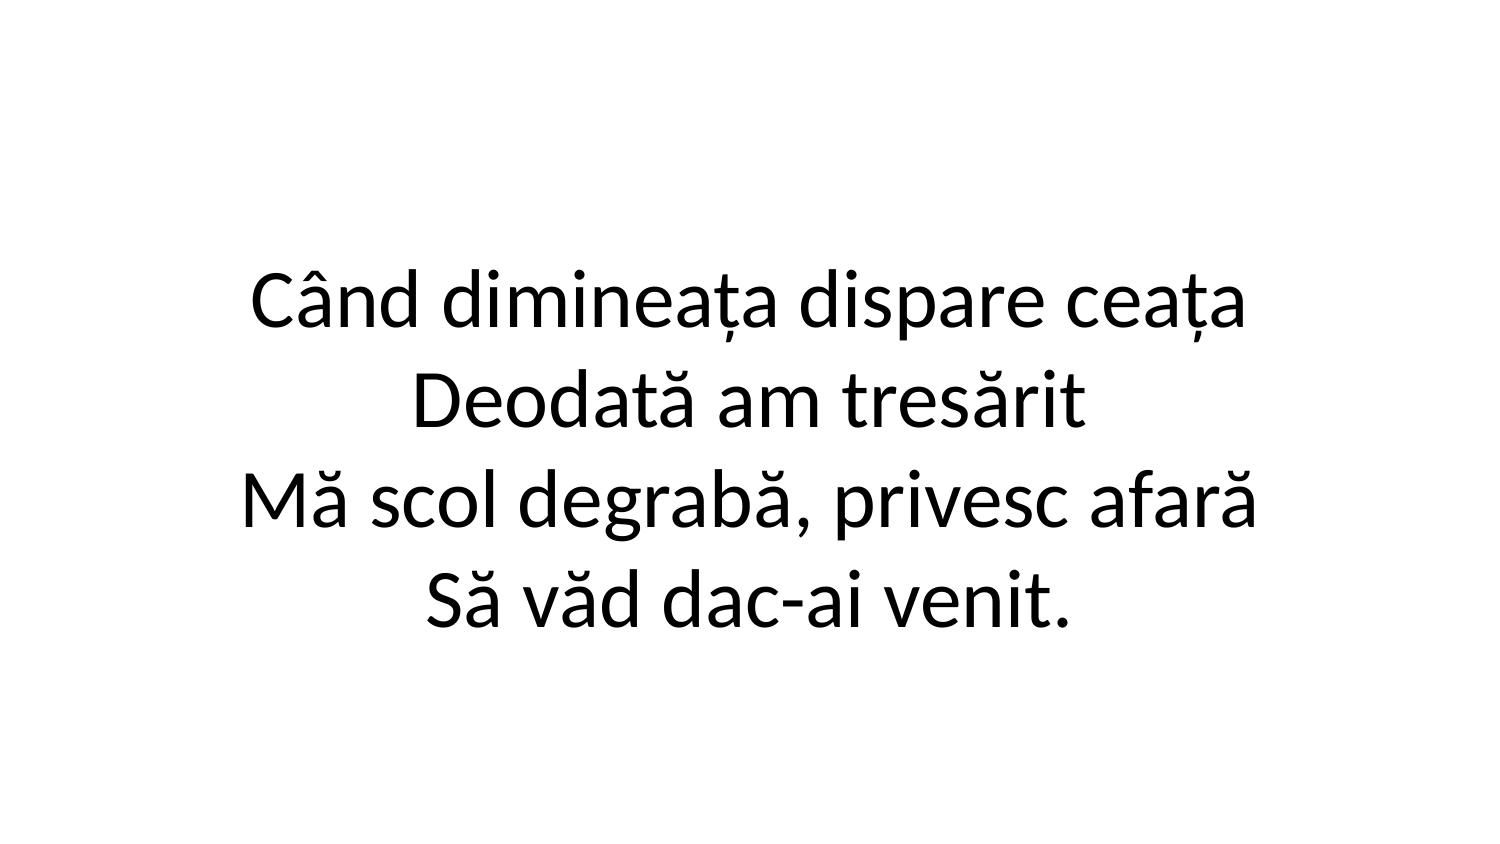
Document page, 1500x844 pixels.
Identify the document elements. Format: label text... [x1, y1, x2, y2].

text_box Când dimineața dispare ceața Deodată am tresărit Mă scol degrabă, privesc afară Să văd dac-ai venit. [224, 192, 1276, 652]
